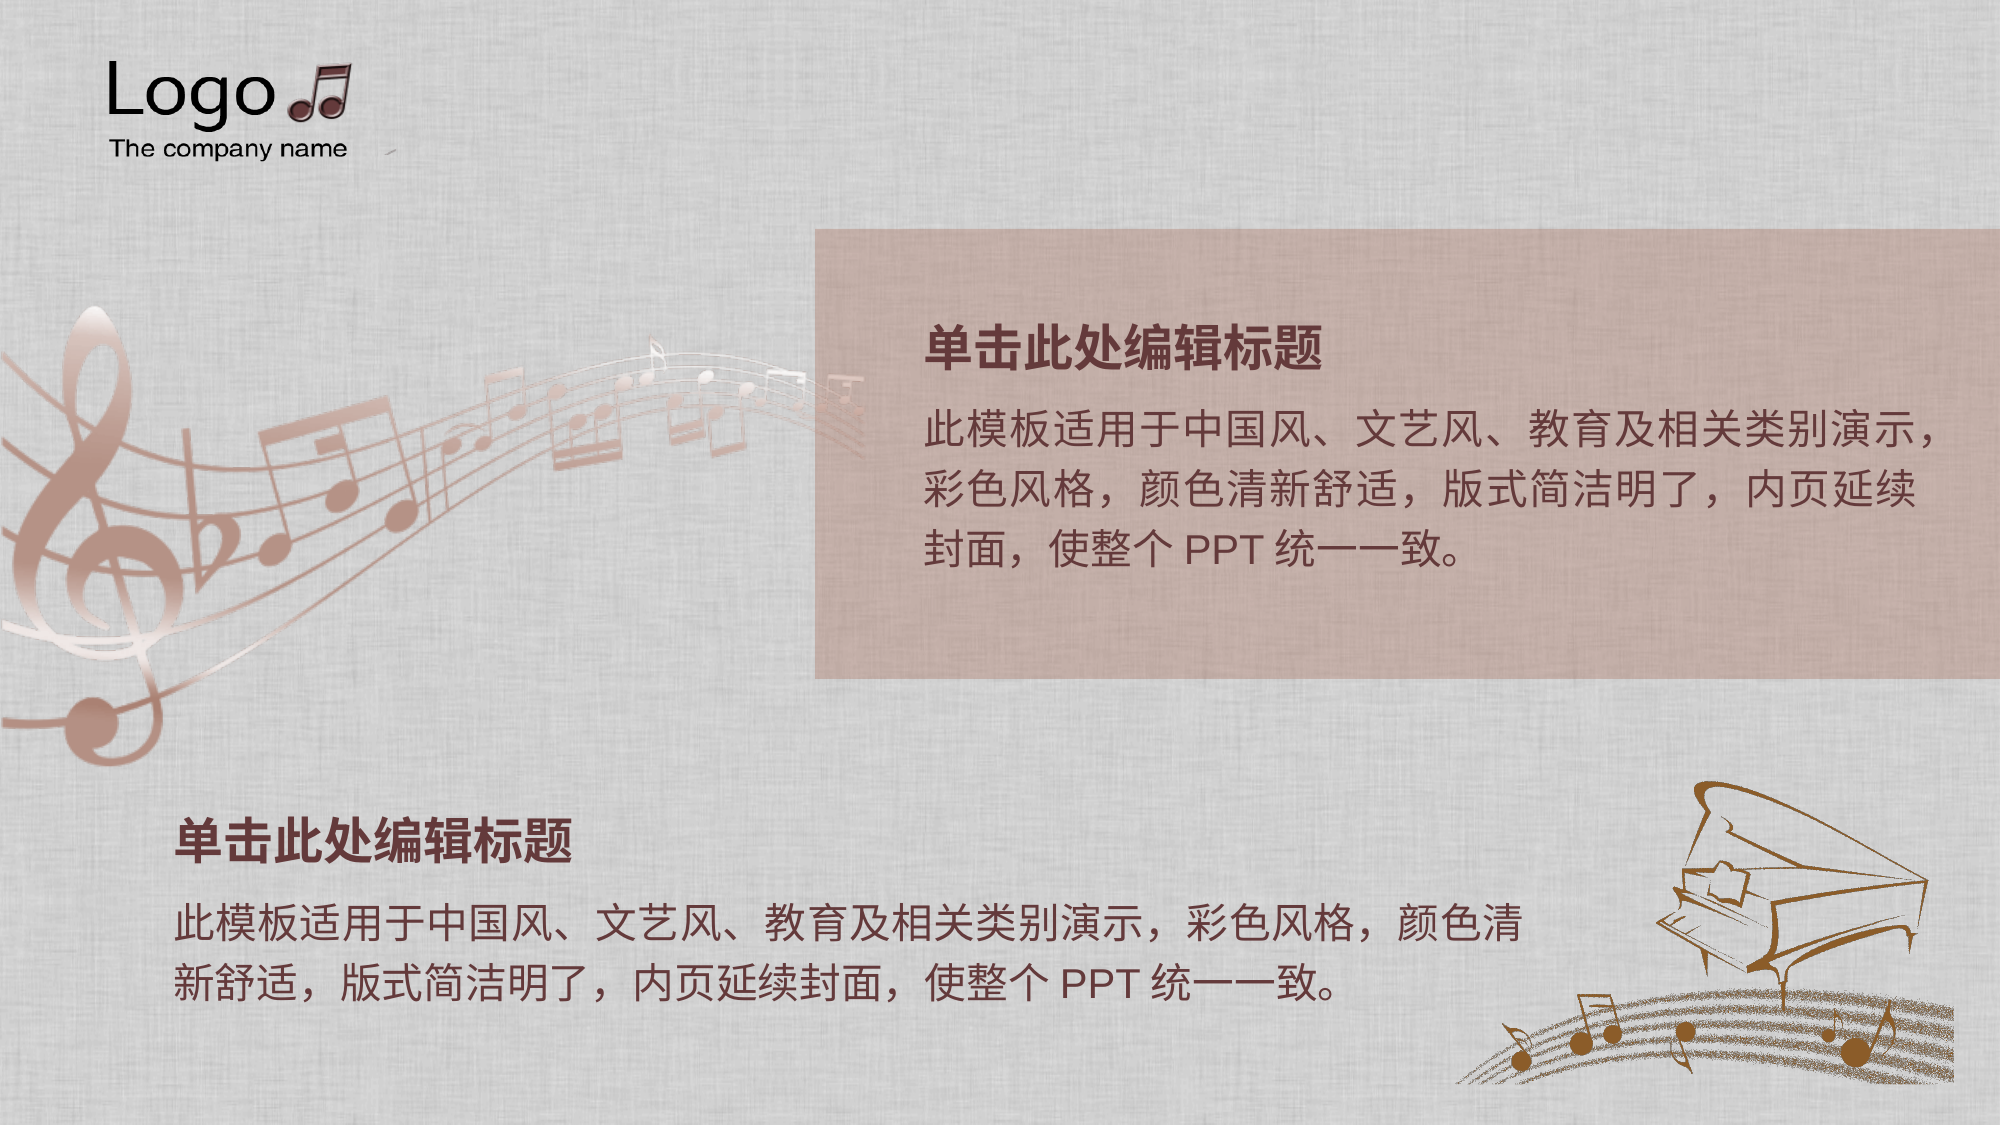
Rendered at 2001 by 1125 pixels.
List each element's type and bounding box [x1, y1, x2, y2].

text_box [158, 790, 1540, 1076]
text_box [908, 296, 1933, 644]
text_box [942, 228, 2000, 680]
picture [0, 0, 2000, 1125]
